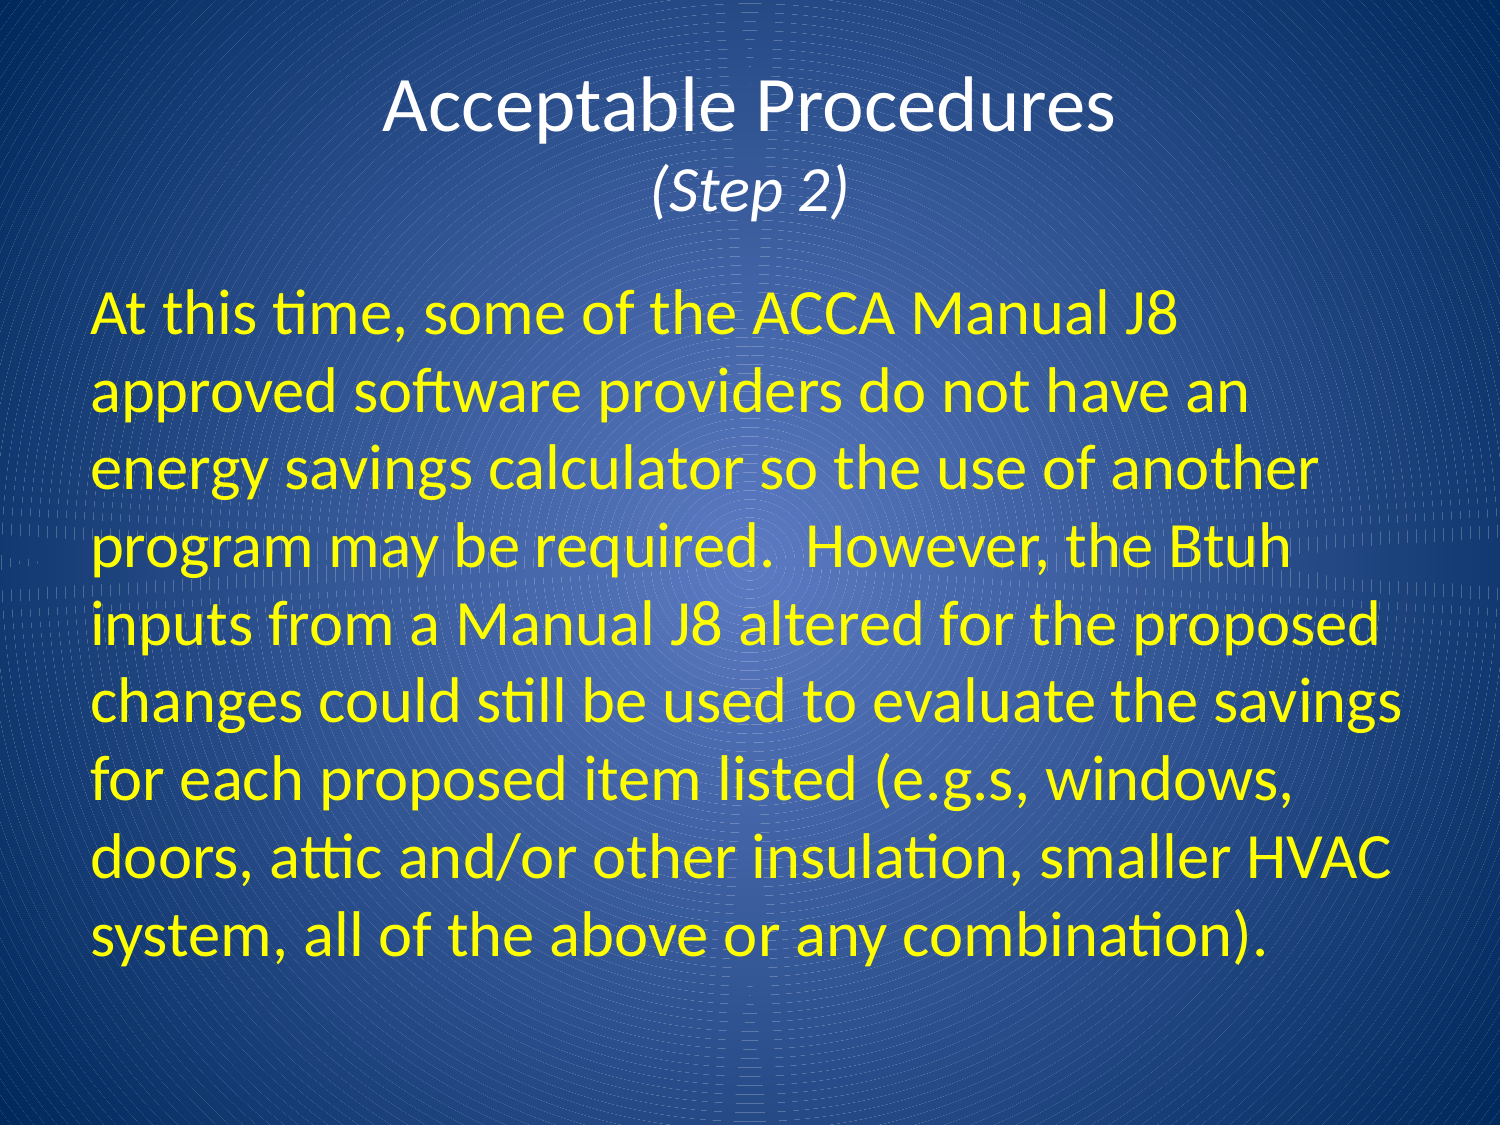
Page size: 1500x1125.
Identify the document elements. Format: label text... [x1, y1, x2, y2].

list At this time, some of the ACCA Manual J8 approved software providers do not have an energy savings calculator so the use of another program may be required. However, the Btuh inputs from a Manual J8 altered for the proposed changes could still be used to evaluate the savings for each proposed item listed (e.g.s, windows, doors, attic and/or other insulation, smaller HVAC system, all of the above or any combination). [75, 262, 1425, 1005]
title Acceptable Procedures (Step 2) [75, 45, 1425, 233]
